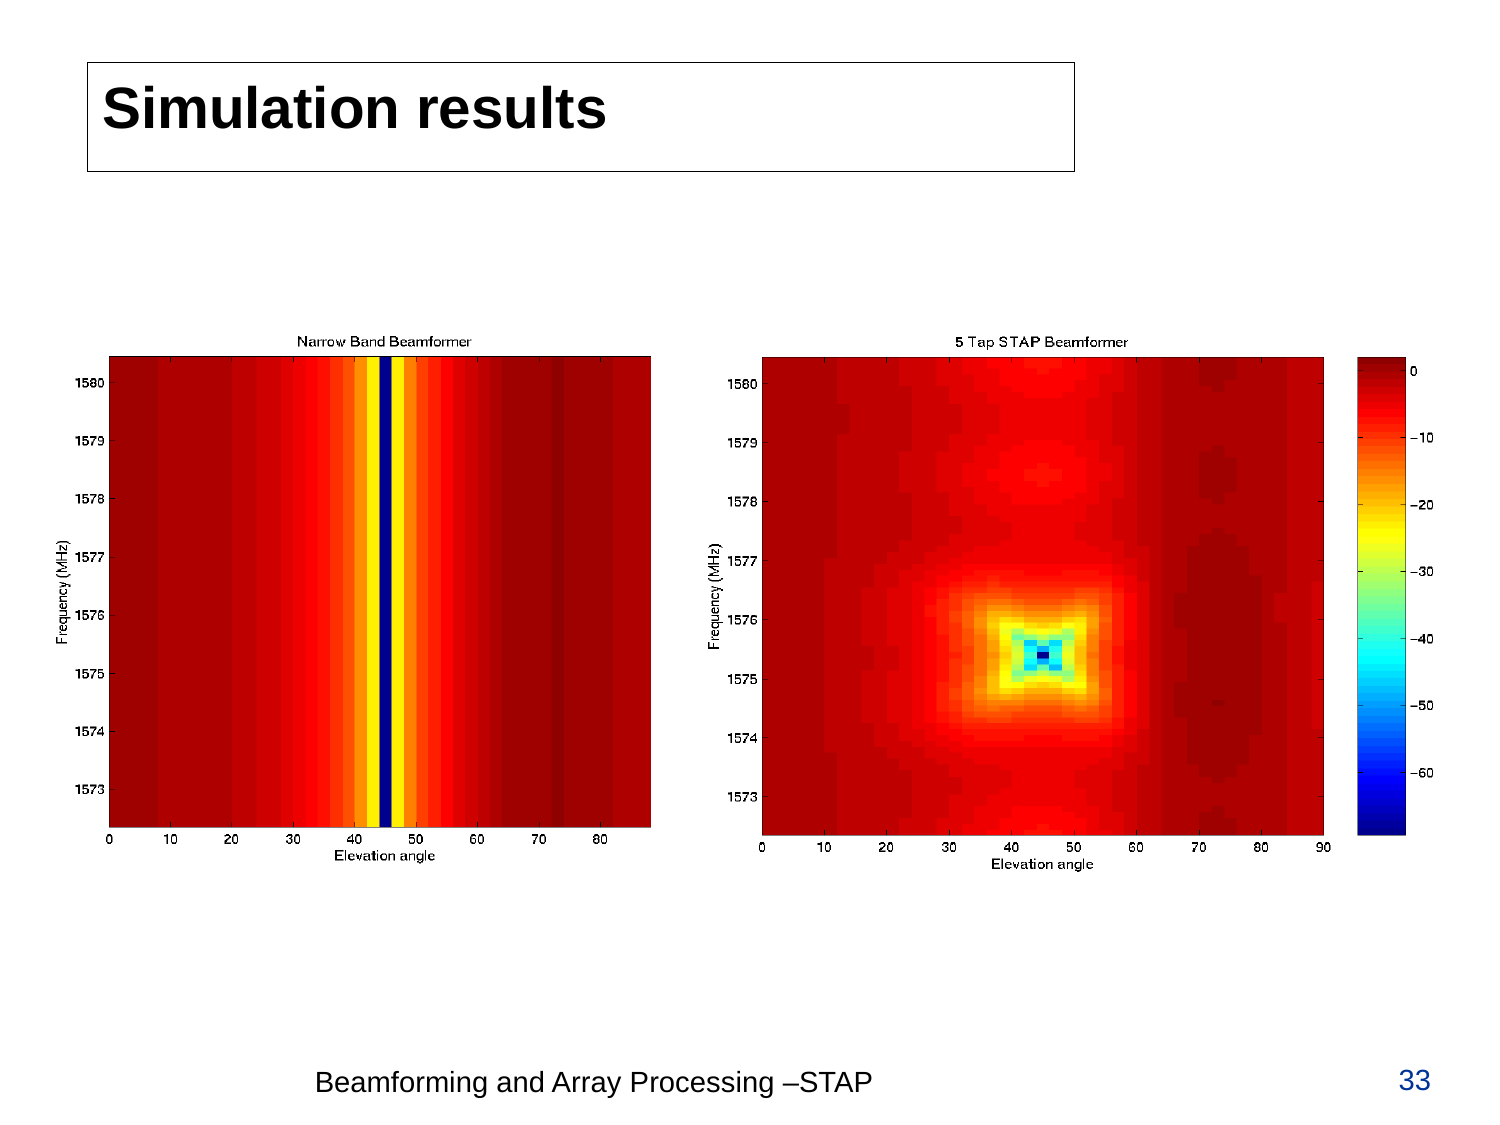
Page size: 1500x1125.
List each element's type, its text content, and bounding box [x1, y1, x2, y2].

title Simulation results [87, 62, 1075, 172]
picture [0, 312, 1500, 901]
slide_number 33 [1207, 1055, 1447, 1102]
